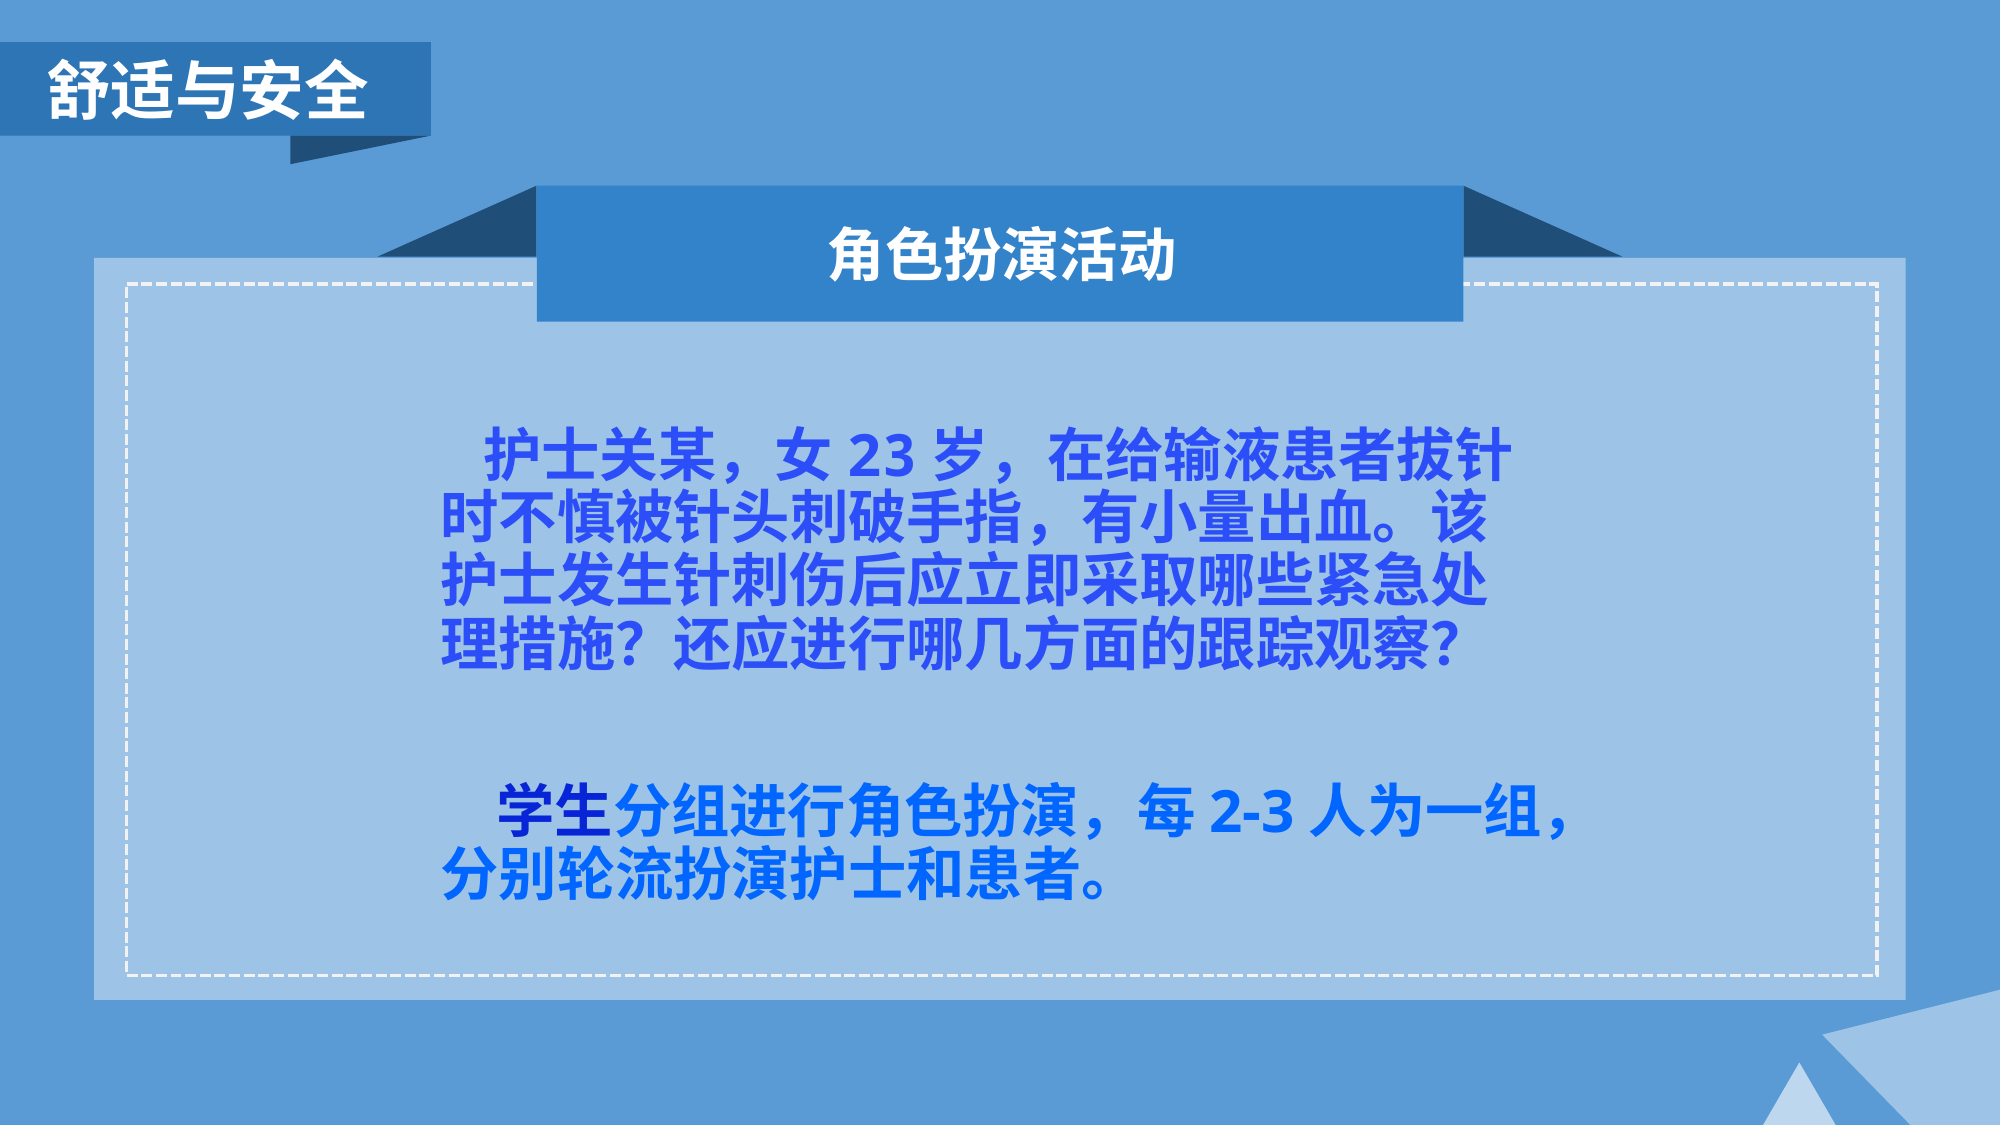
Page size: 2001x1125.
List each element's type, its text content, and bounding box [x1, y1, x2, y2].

text_box [289, 135, 432, 166]
text_box [1820, 988, 2000, 1125]
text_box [377, 185, 1623, 322]
text_box [1761, 1060, 1837, 1125]
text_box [94, 257, 1906, 1001]
text_box 舒适与安全 [31, 42, 808, 135]
text_box [0, 41, 432, 137]
